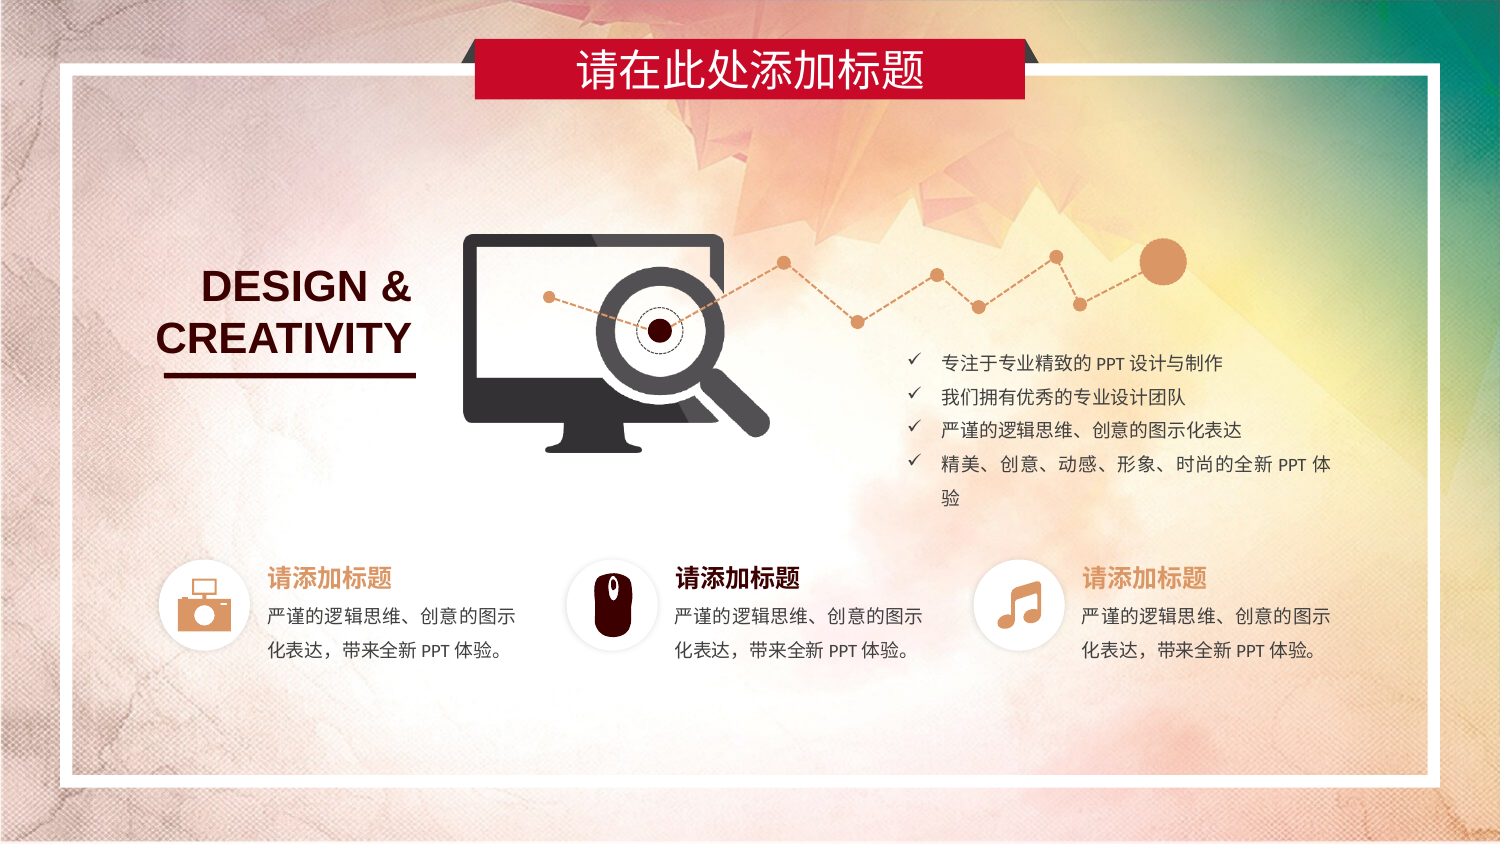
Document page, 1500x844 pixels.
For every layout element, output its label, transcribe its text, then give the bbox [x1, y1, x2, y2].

text_box 专注于专业精致的PPT设计与制作 我们拥有优秀的专业设计团队 严谨的逻辑思维、创意的图示化表达 精美、创意、动感、形象、时尚的全新PPT体验 [892, 333, 1346, 517]
text_box 严谨的逻辑思维、创意的图示化表达，带来全新PPT体验。 [252, 586, 531, 669]
text_box [459, 38, 474, 65]
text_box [973, 559, 1065, 651]
text_box 请在此处添加标题 [474, 38, 1025, 100]
text_box 请添加标题 [253, 555, 408, 601]
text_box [158, 559, 250, 651]
text_box [59, 62, 1441, 789]
text_box 请添加标题 [660, 555, 816, 601]
text_box DESIGN & CREATIVITY [140, 250, 428, 371]
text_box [549, 238, 1187, 333]
text_box [1026, 38, 1041, 65]
text_box 请添加标题 [1067, 555, 1223, 601]
picture [0, 0, 1500, 844]
text_box 严谨的逻辑思维、创意的图示化表达，带来全新PPT体验。 [1067, 586, 1346, 669]
text_box [163, 372, 416, 379]
text_box 严谨的逻辑思维、创意的图示化表达，带来全新PPT体验。 [659, 586, 939, 669]
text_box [566, 559, 658, 651]
